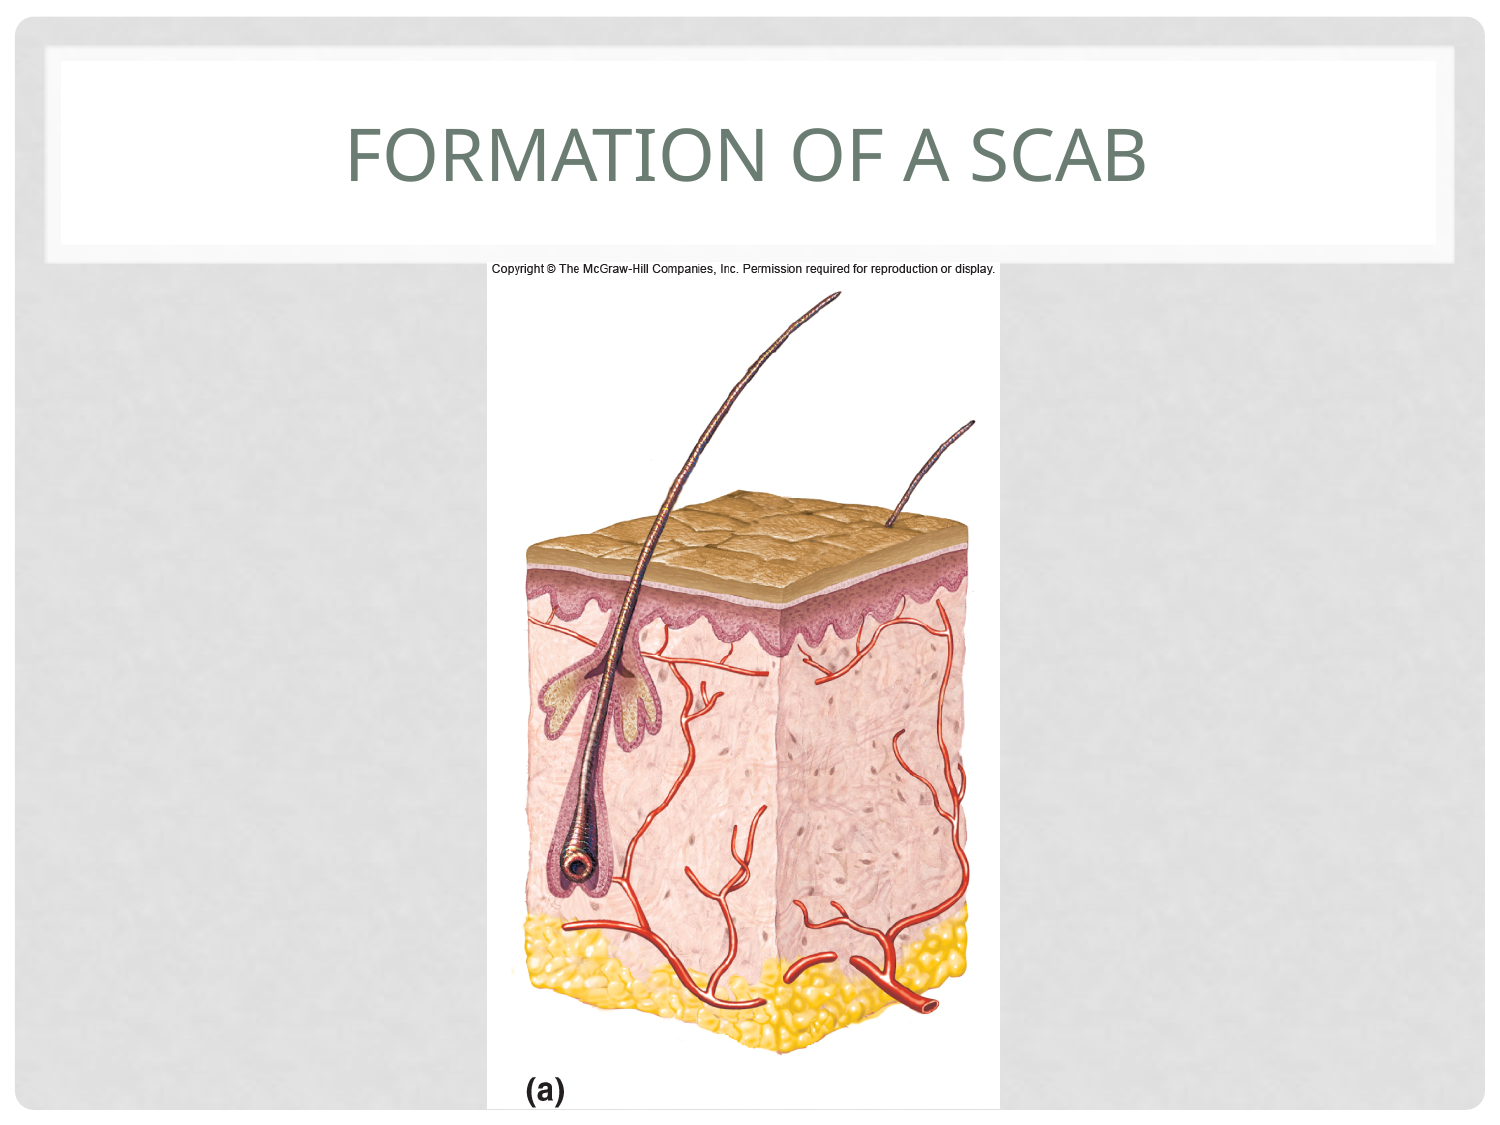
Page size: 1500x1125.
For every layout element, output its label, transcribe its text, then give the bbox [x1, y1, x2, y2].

title Formation of a Scab [69, 66, 1425, 238]
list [487, 262, 1001, 1109]
